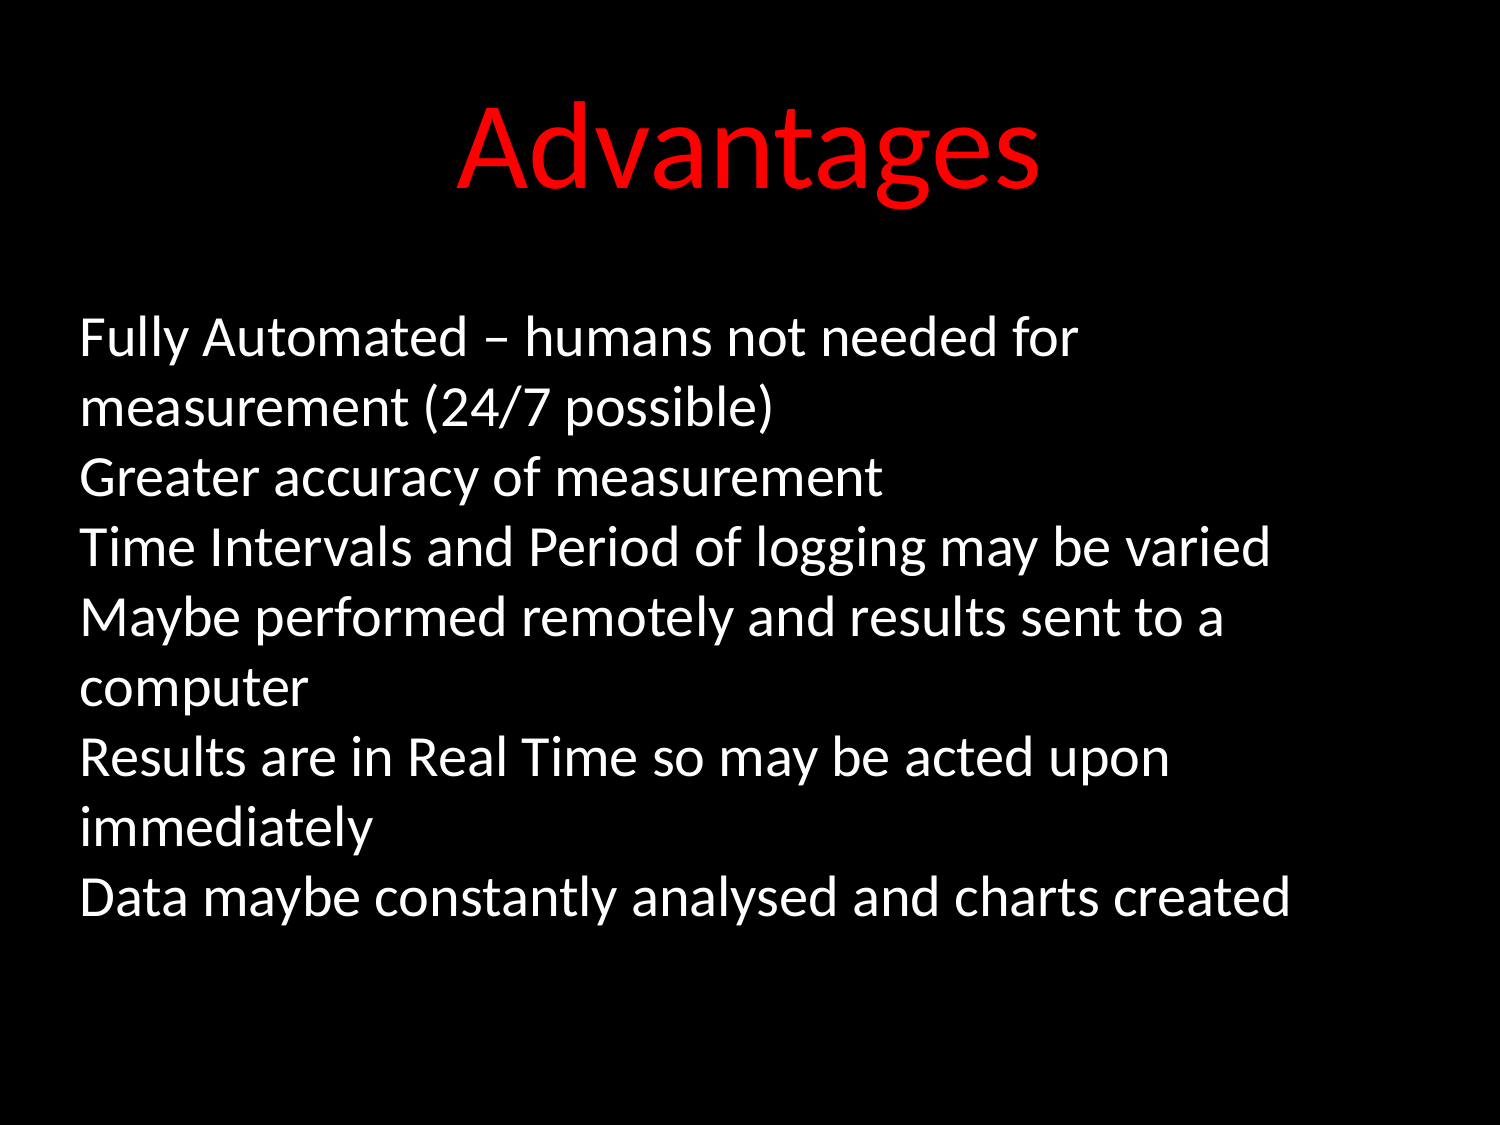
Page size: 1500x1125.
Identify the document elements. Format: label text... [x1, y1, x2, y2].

title Advantages [75, 45, 1425, 233]
text_box Fully Automated – humans not needed for measurement (24/7 possible) Greater accuracy of measurement Time Intervals and Period of logging may be varied Maybe performed remotely and results sent to a computer Results are in Real Time so may be acted upon immediately Data maybe constantly analysed and charts created [64, 290, 1388, 936]
